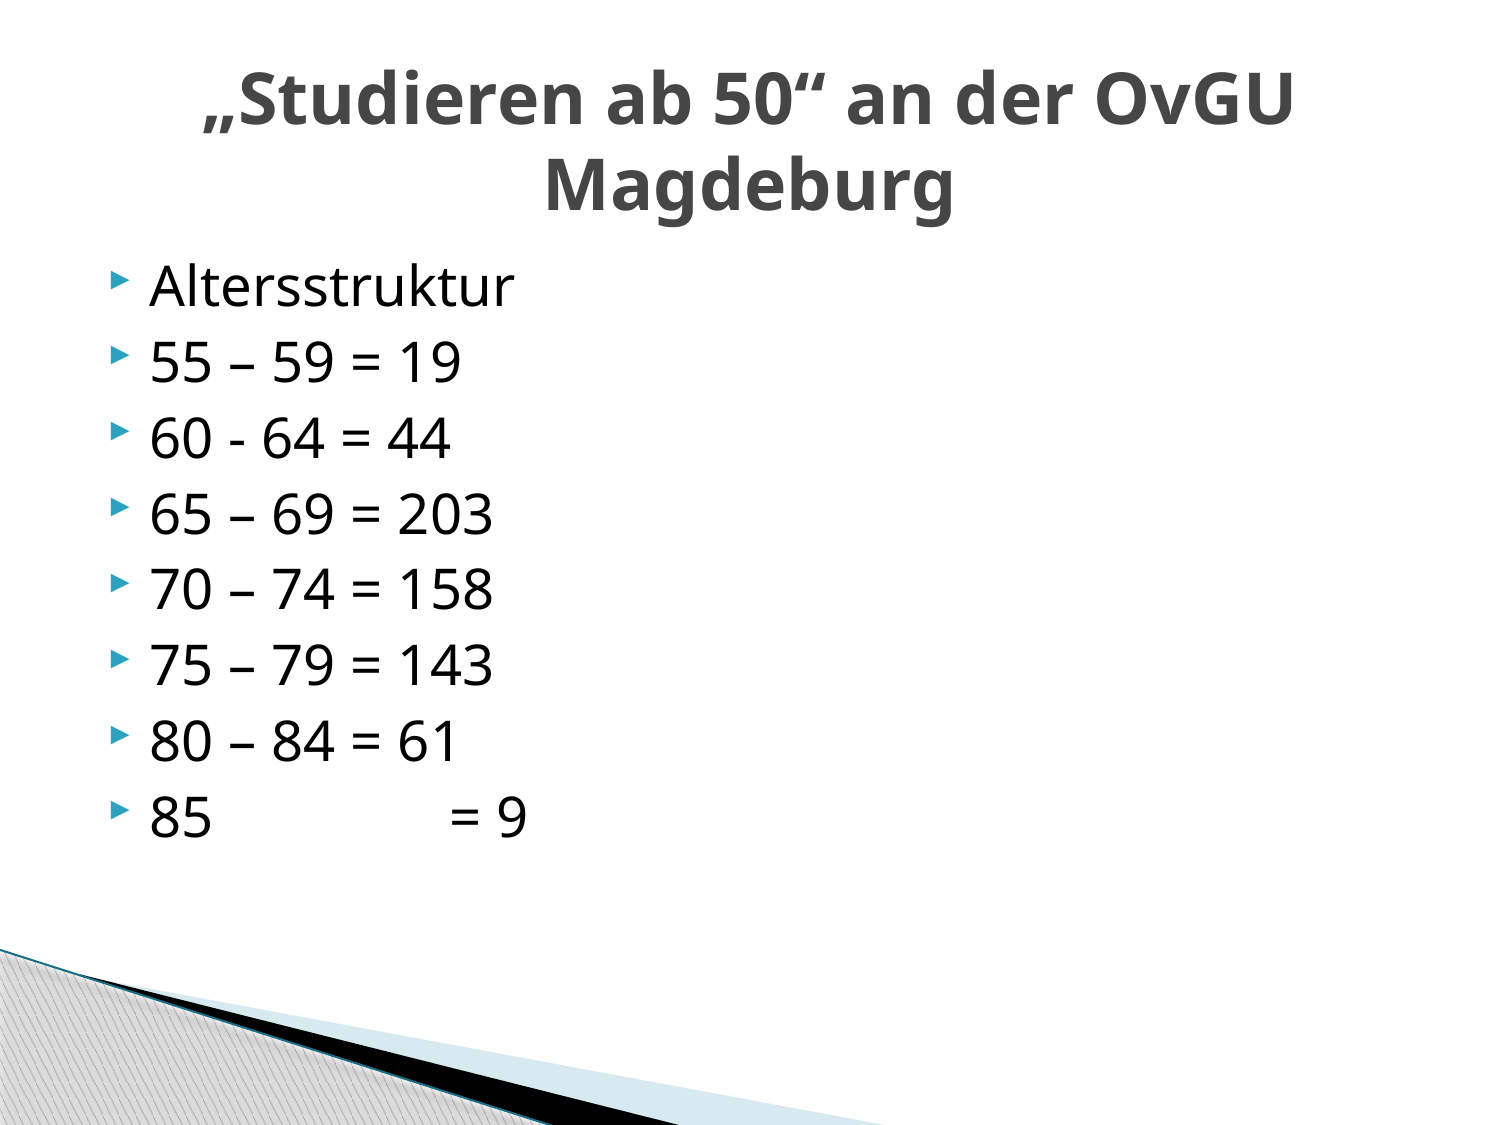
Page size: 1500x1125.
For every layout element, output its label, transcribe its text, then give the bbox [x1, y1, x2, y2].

list Altersstruktur 55 – 59 = 19 60 - 64 = 44 65 – 69 = 203 70 – 74 = 158 75 – 79 = 143 80 – 84 = 61 85 = 9 [75, 243, 1425, 986]
title „Studieren ab 50“ an der OvGU Magdeburg [75, 45, 1425, 233]
